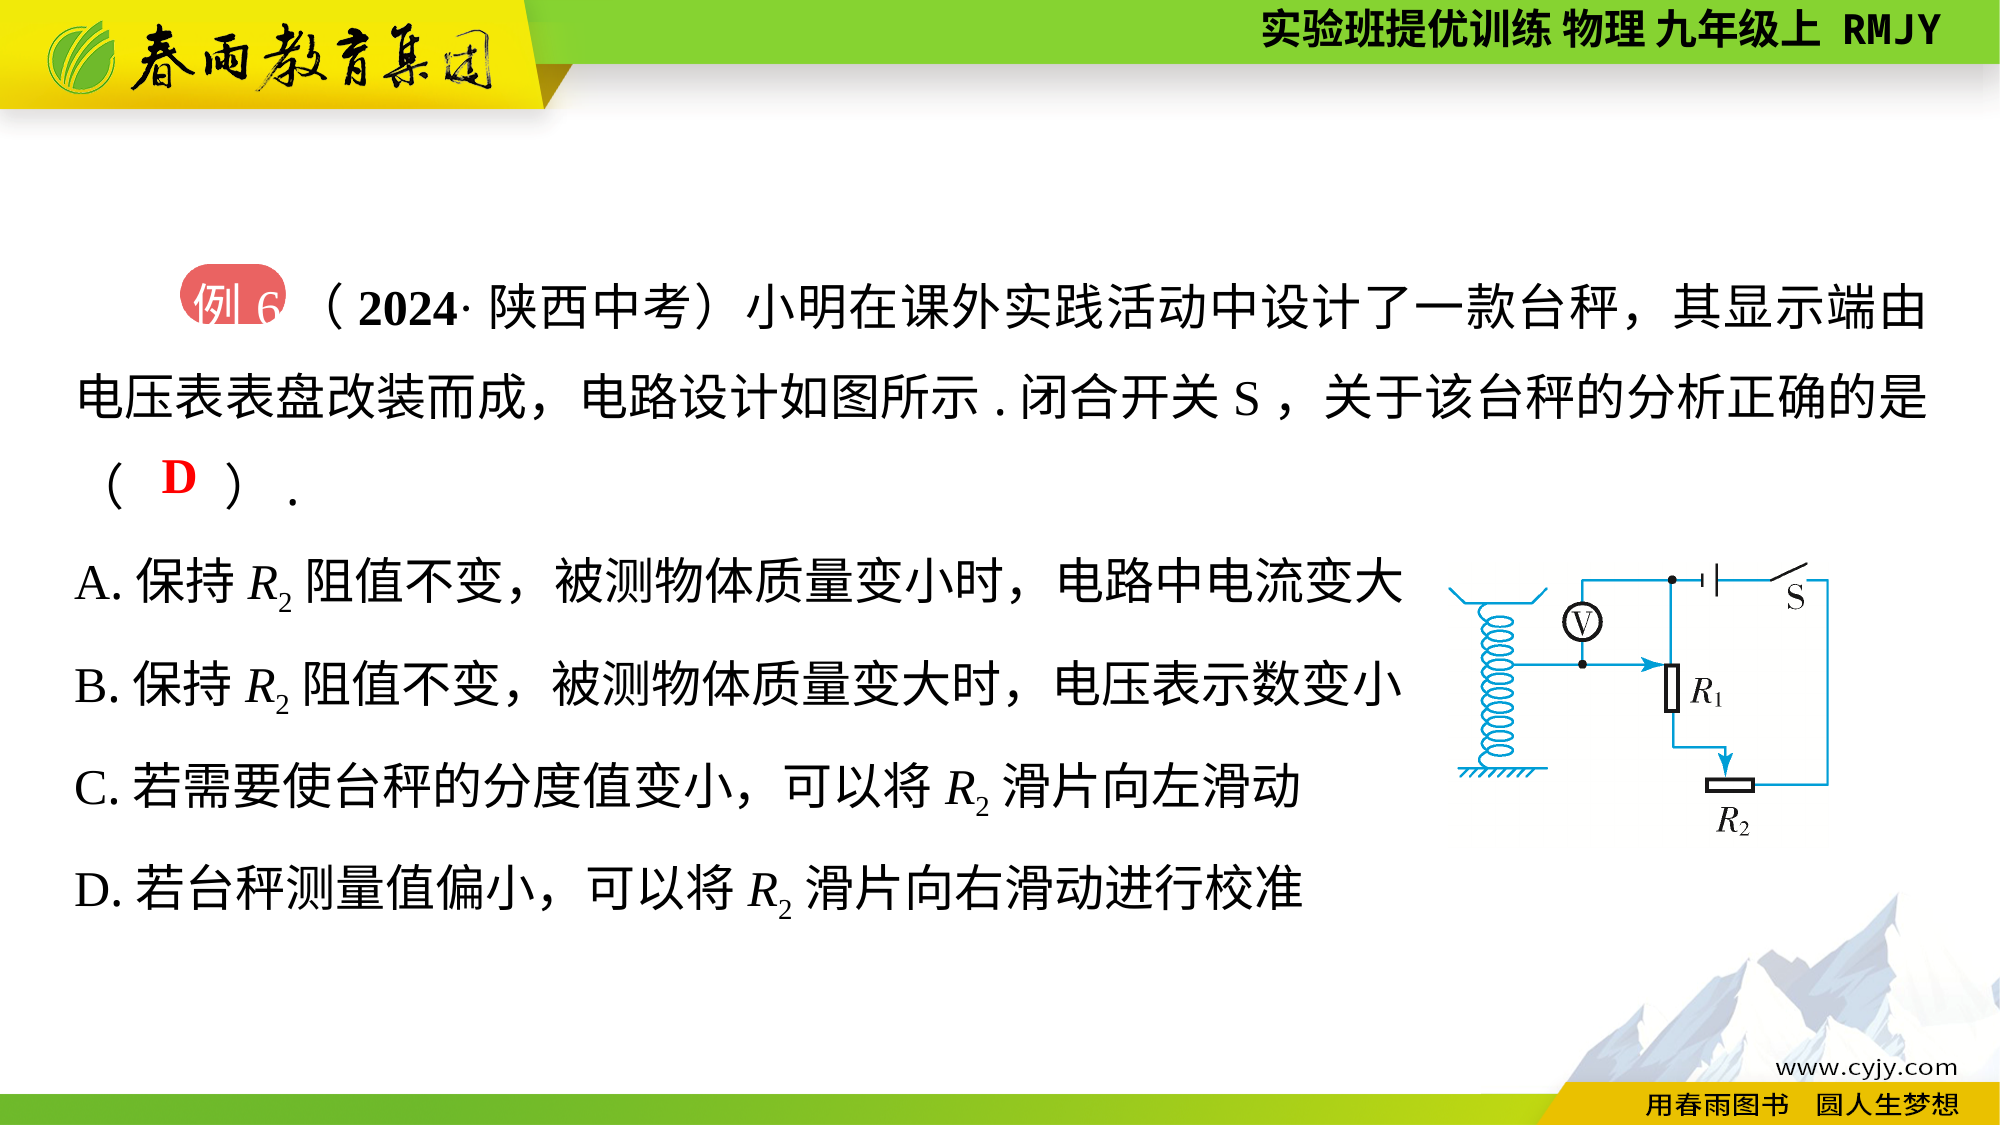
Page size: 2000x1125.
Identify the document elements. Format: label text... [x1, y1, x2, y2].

picture [0, 0, 2000, 1125]
text_box D [146, 436, 213, 512]
list 例6（2024·陕西中考）小明在课外实践活动中设计了一款台秤，其显示端由电压表表盘改装而成，电路设计如图所示.闭合开关S，关于该台秤的分析正确的是（ ）. A.保持R2阻值不变，被测物体质量变小时，电路中电流变大 B.保持R2阻值不变，被测物体质量变大时，电压表示数变小 C.若需要使台秤的分度值变小，可以将R2滑片向左滑动 D.若台秤测量值偏小，可以将R2滑片向右滑动进行校准 [59, 237, 1944, 878]
